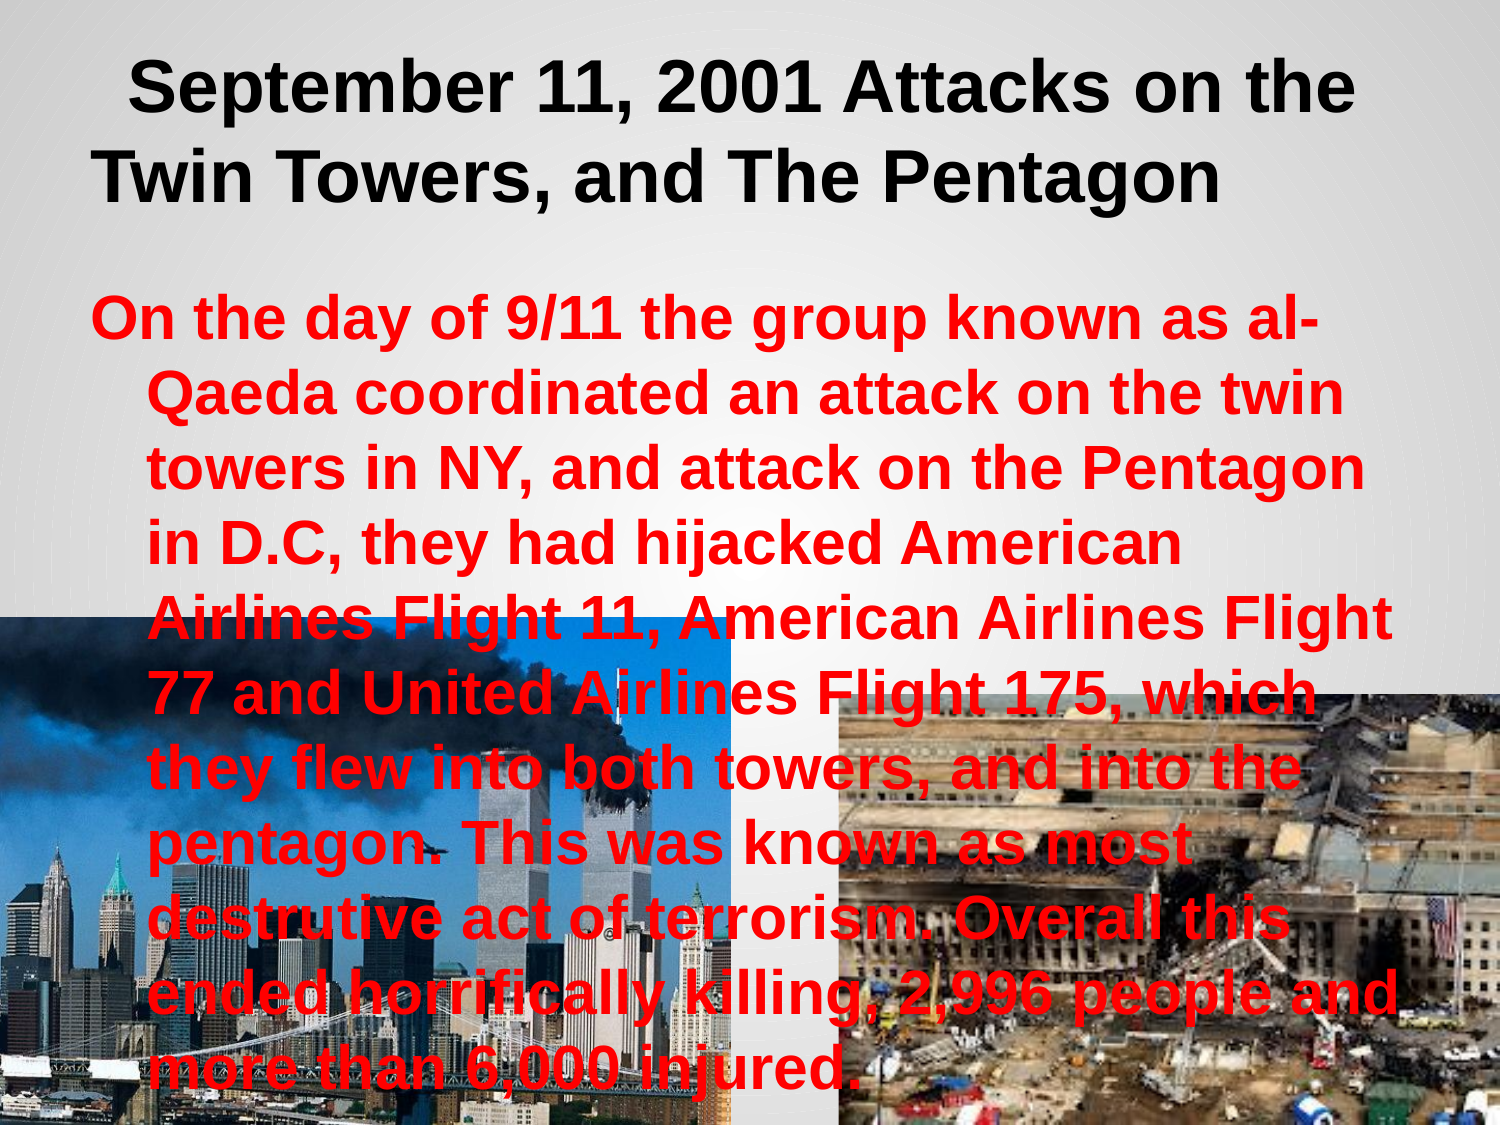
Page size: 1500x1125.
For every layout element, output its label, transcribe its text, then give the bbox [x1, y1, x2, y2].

title September 11, 2001 Attacks on the Twin Towers, and The Pentagon [75, 45, 1425, 233]
text_box [838, 694, 1500, 1125]
list On the day of 9/11 the group known as al-Qaeda coordinated an attack on the twin towers in NY, and attack on the Pentagon in D.C, they had hijacked American Airlines Flight 11, American Airlines Flight 77 and United Airlines Flight 175, which they flew into both towers, and into the pentagon. This was known as most destrutive act of terrorism. Overall this ended horrifically killing, 2,996 people and more than 6,000 injured. [75, 262, 1425, 1078]
text_box [0, 617, 731, 1125]
